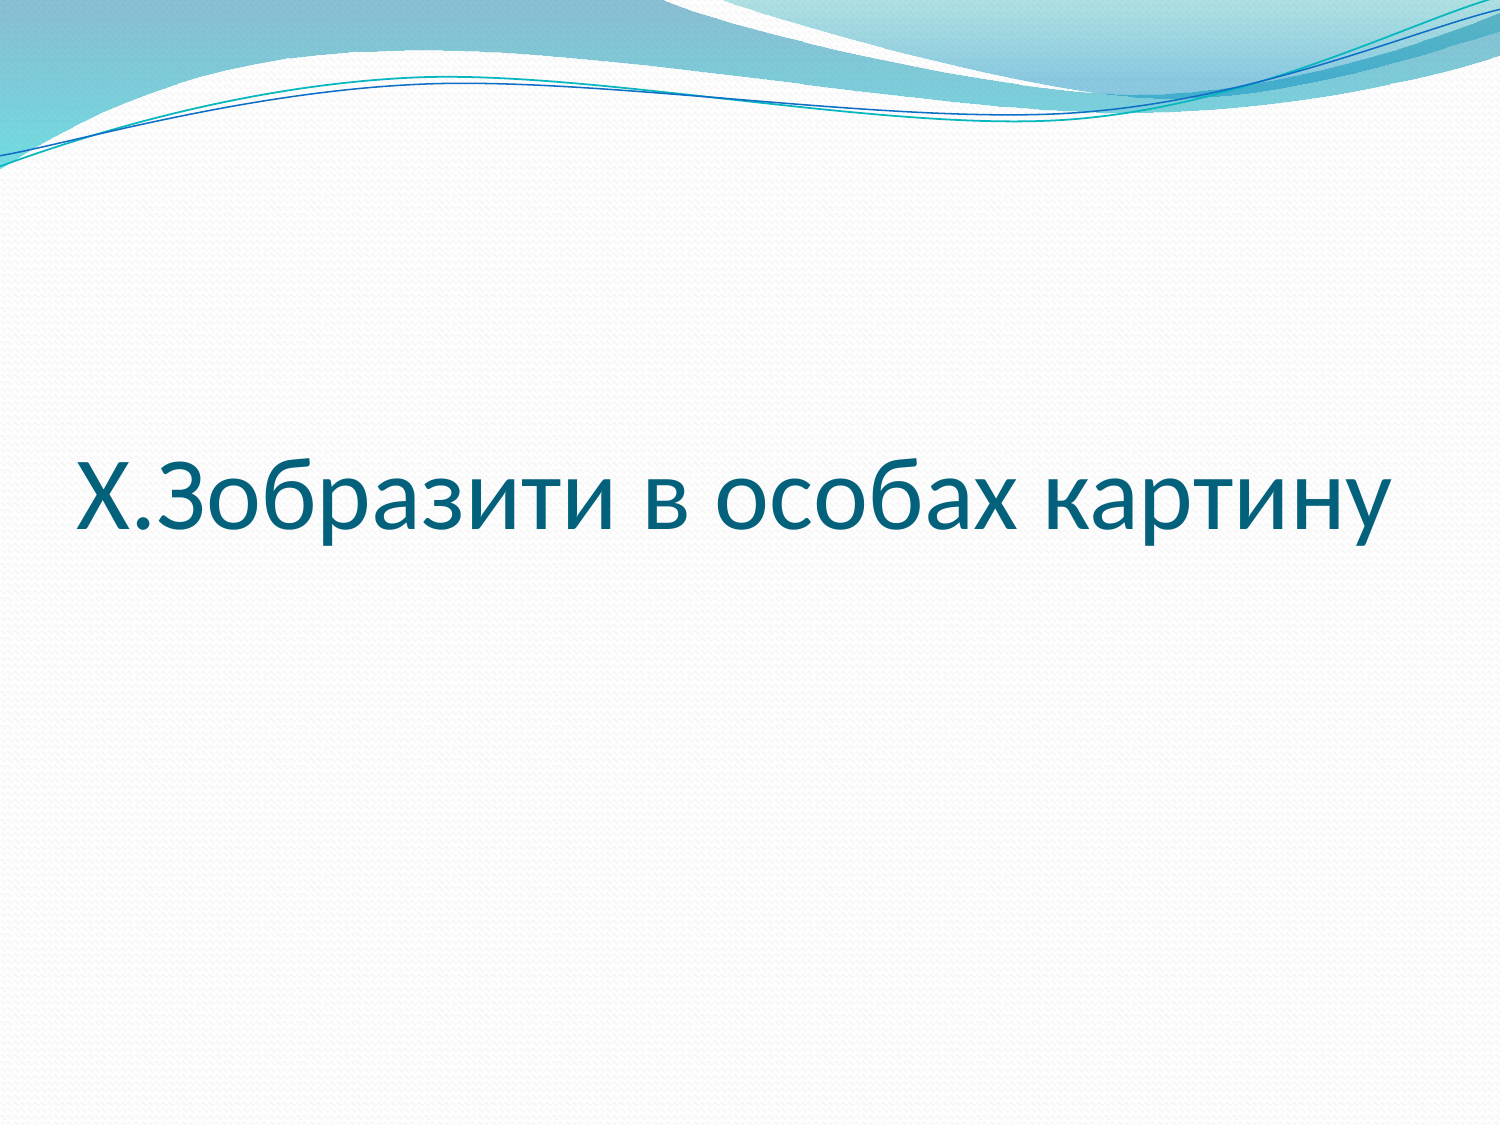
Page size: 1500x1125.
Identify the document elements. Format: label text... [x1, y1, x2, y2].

title Х.Зобразити в особах картину [76, 115, 1438, 551]
